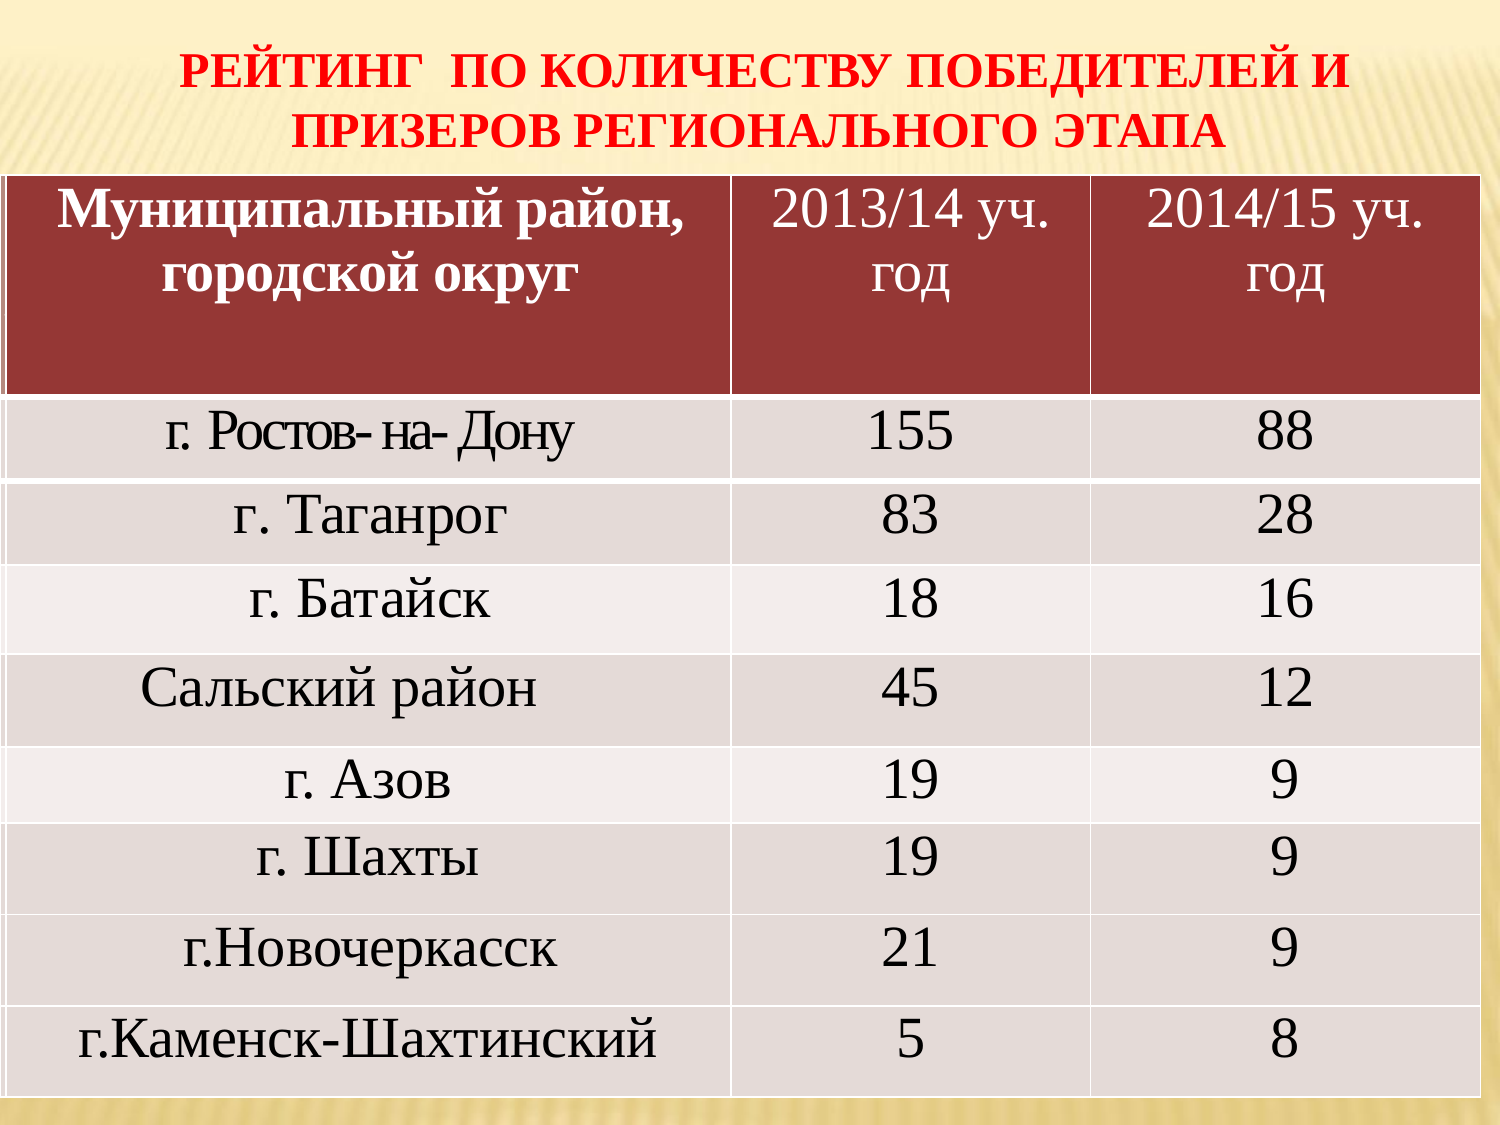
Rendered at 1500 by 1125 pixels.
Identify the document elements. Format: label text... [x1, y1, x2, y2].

table_cell 4 [1, 748, 5, 822]
table_cell 45 [732, 655, 1090, 746]
table_cell 19 [732, 748, 1090, 822]
table_cell [1, 484, 5, 564]
table_cell 3 [1, 655, 5, 746]
table_cell 5 [1, 1007, 5, 1096]
table_cell 9 [1091, 748, 1480, 822]
table_cell 88 [1091, 400, 1480, 478]
table_cell 83 [732, 484, 1090, 564]
table_header 2013/14 уч. год [732, 176, 1090, 394]
table_cell 9 [1091, 915, 1480, 1005]
table_cell г. Шахты [7, 824, 730, 914]
picture [0, 0, 1500, 986]
table_cell г.Каменск-Шахтинский [7, 1007, 730, 1096]
table_cell 28 [1091, 484, 1480, 564]
table_cell [1, 824, 5, 914]
table_cell 19 [732, 824, 1090, 914]
table_cell 12 [1091, 655, 1480, 746]
table_cell [1, 400, 5, 478]
table_cell г. Азов [7, 748, 730, 822]
table_cell г. Таганрог [7, 484, 730, 564]
table_cell г. Ростов- на- Дону [7, 400, 730, 478]
table_cell 2 [1, 566, 5, 653]
picture [0, 989, 1500, 1125]
table_header Муниципальный район, городской округ [7, 176, 730, 394]
table_cell 21 [732, 915, 1090, 1005]
table_cell [1, 915, 5, 1005]
table_cell г. Батайск [7, 566, 730, 653]
table_cell 16 [1091, 566, 1480, 653]
table_cell 18 [732, 566, 1090, 653]
title РЕЙТИНГ ПО КОЛИЧЕСТВУ ПОБЕДИТЕЛЕЙ И ПРИЗЕРОВ РЕГИОНАЛЬНОГО ЭТАПА [95, 37, 1436, 174]
table_cell Сальский район [7, 655, 730, 746]
table_header 2014/15 уч. год [1091, 176, 1480, 394]
table_cell 9 [1091, 824, 1480, 914]
table_cell 8 [1091, 1007, 1480, 1096]
table_cell г.Новочеркасск [7, 915, 730, 1005]
table_header № п/ п [1, 176, 5, 394]
table_cell 155 [732, 400, 1090, 478]
table_cell 5 [732, 1007, 1090, 1096]
